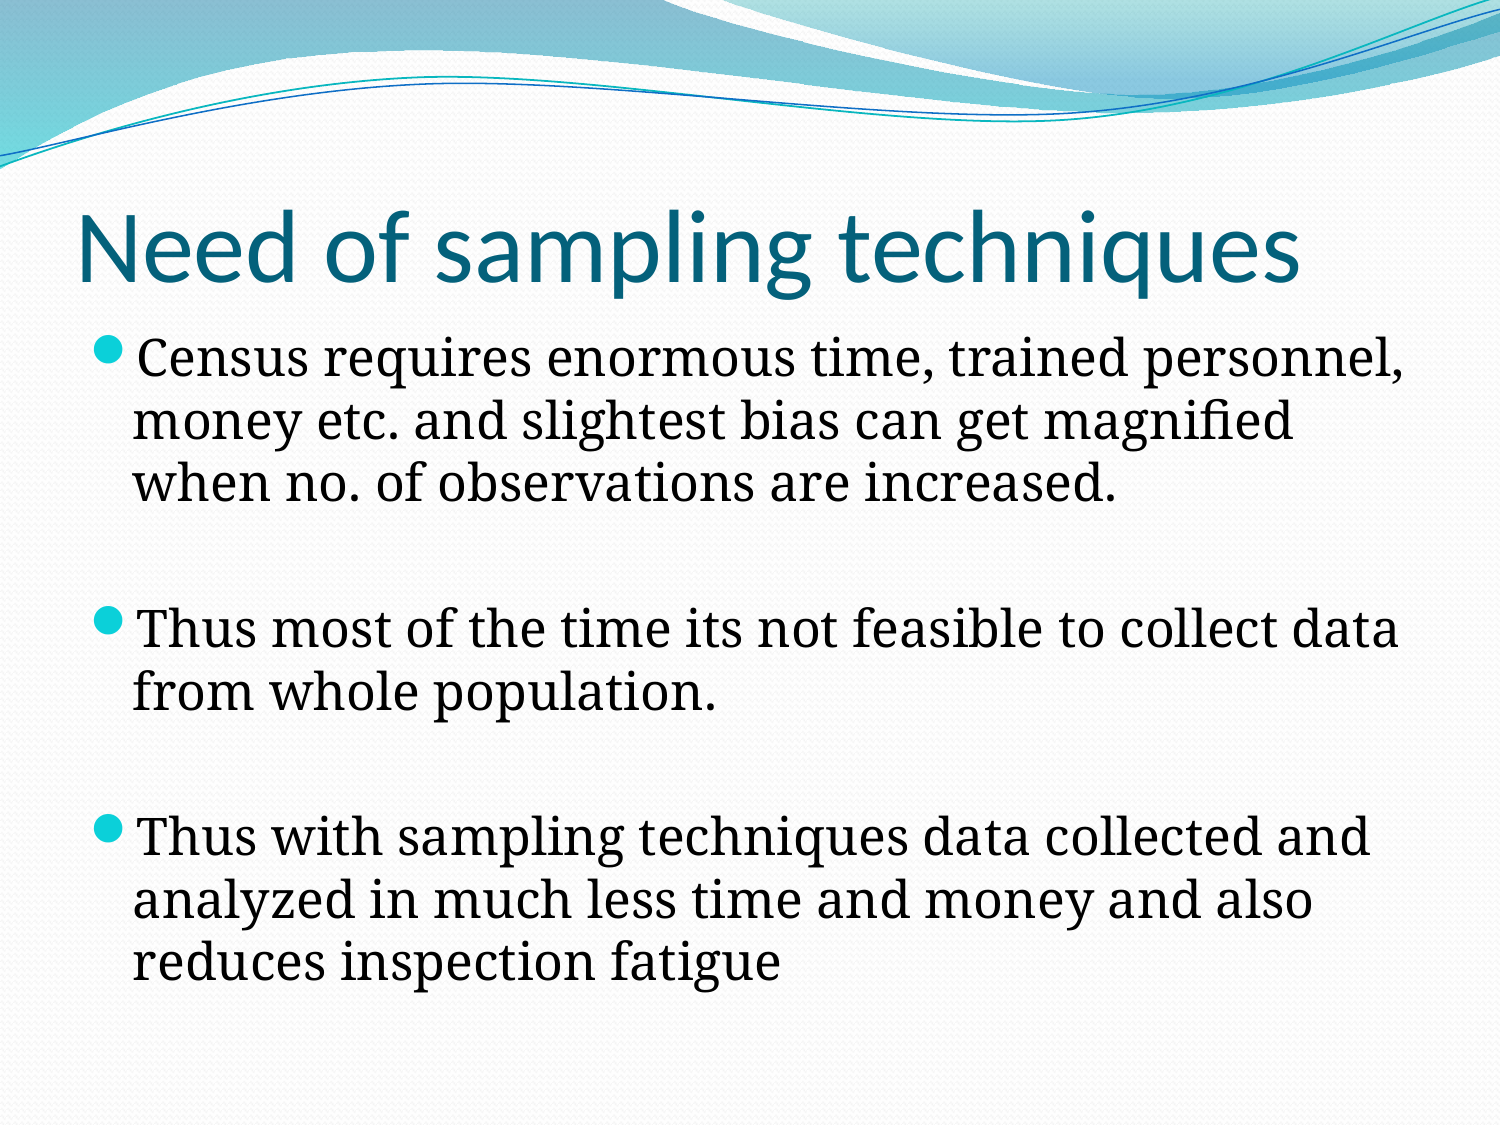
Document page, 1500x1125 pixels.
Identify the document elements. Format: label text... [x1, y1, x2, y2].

list Census requires enormous time, trained personnel, money etc. and slightest bias can get magnified when no. of observations are increased. Thus most of the time its not feasible to collect data from whole population. Thus with sampling techniques data collected and analyzed in much less time and money and also reduces inspection fatigue [75, 317, 1425, 1038]
title Need of sampling techniques [75, 115, 1425, 303]
